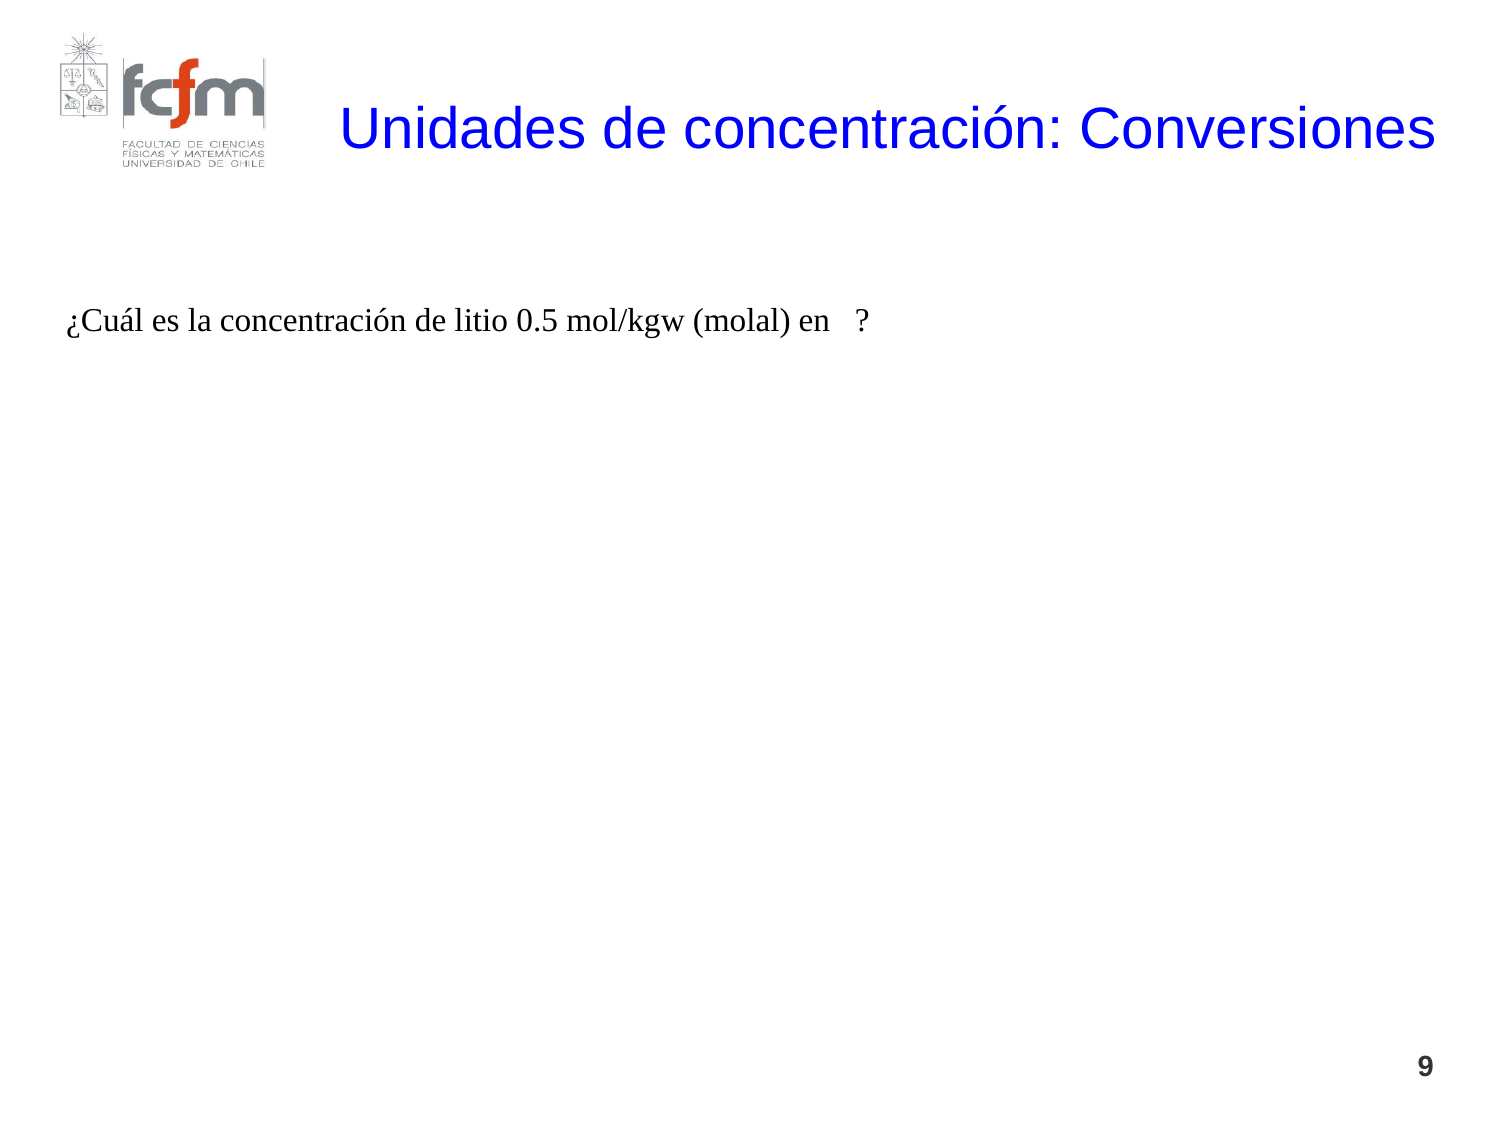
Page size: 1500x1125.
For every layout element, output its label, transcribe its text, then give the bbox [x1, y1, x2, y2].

text_box 9 [1371, 1034, 1449, 1095]
text_box Unidades de concentración: Conversiones [443, 30, 1335, 220]
